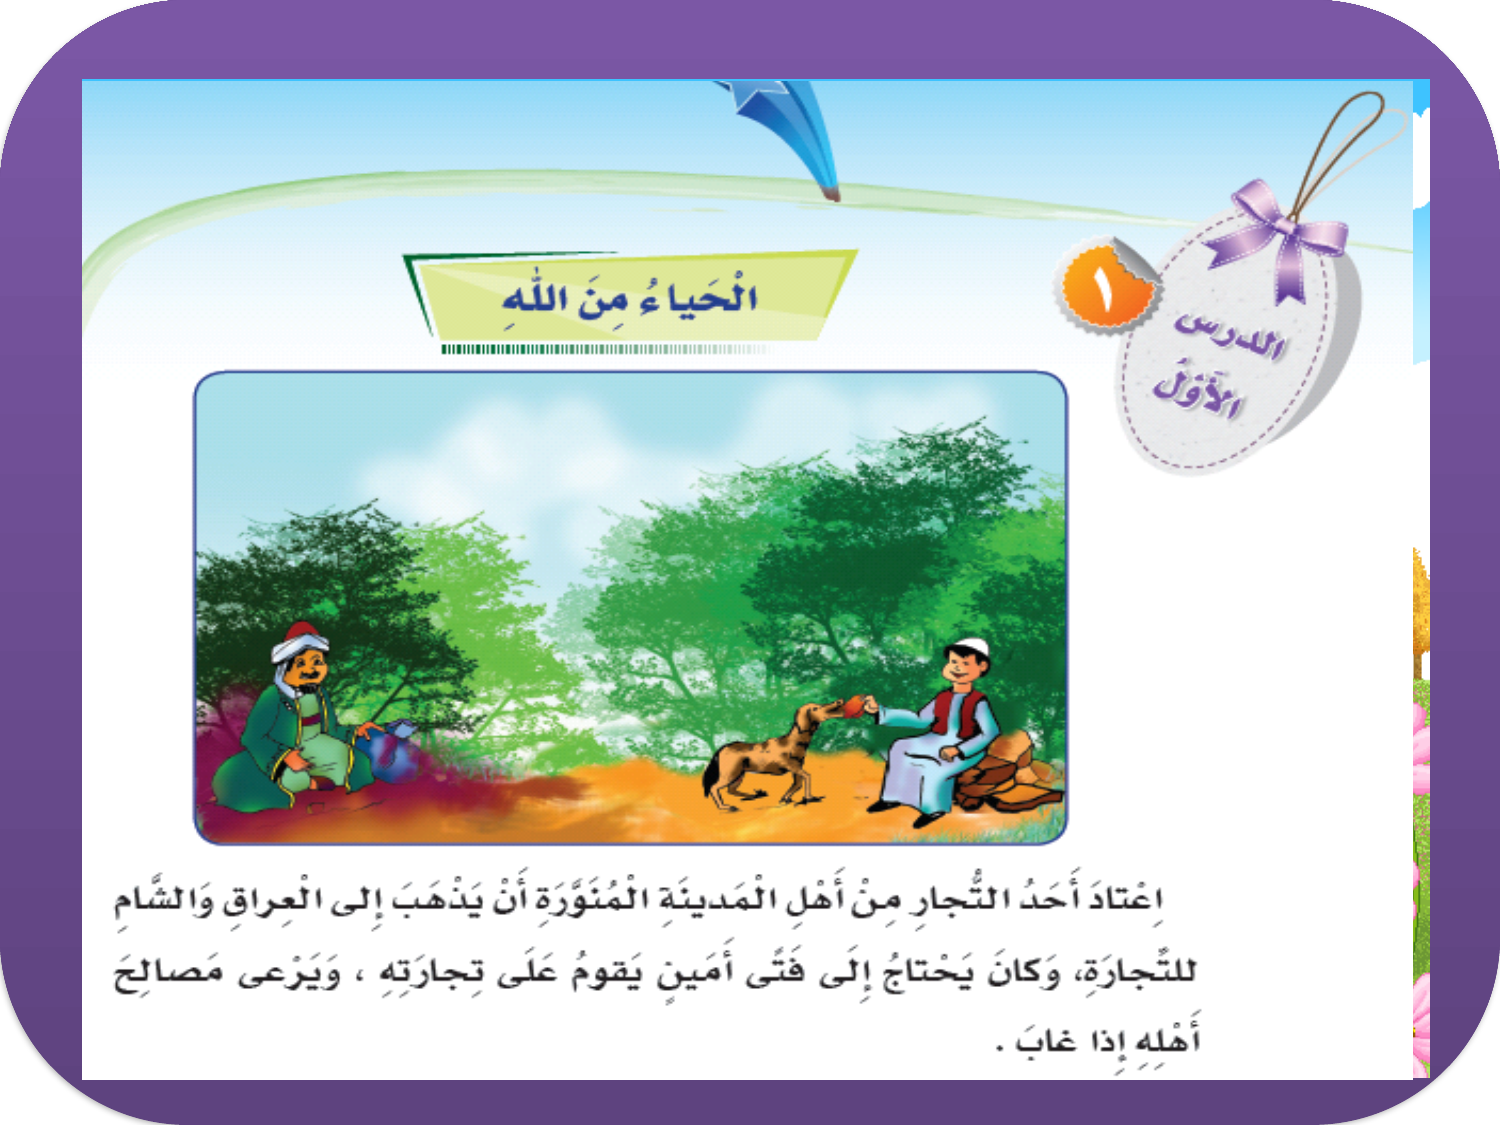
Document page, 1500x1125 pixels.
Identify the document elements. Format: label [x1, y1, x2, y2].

text_box [0, 0, 1500, 1125]
picture [81, 79, 1430, 1080]
